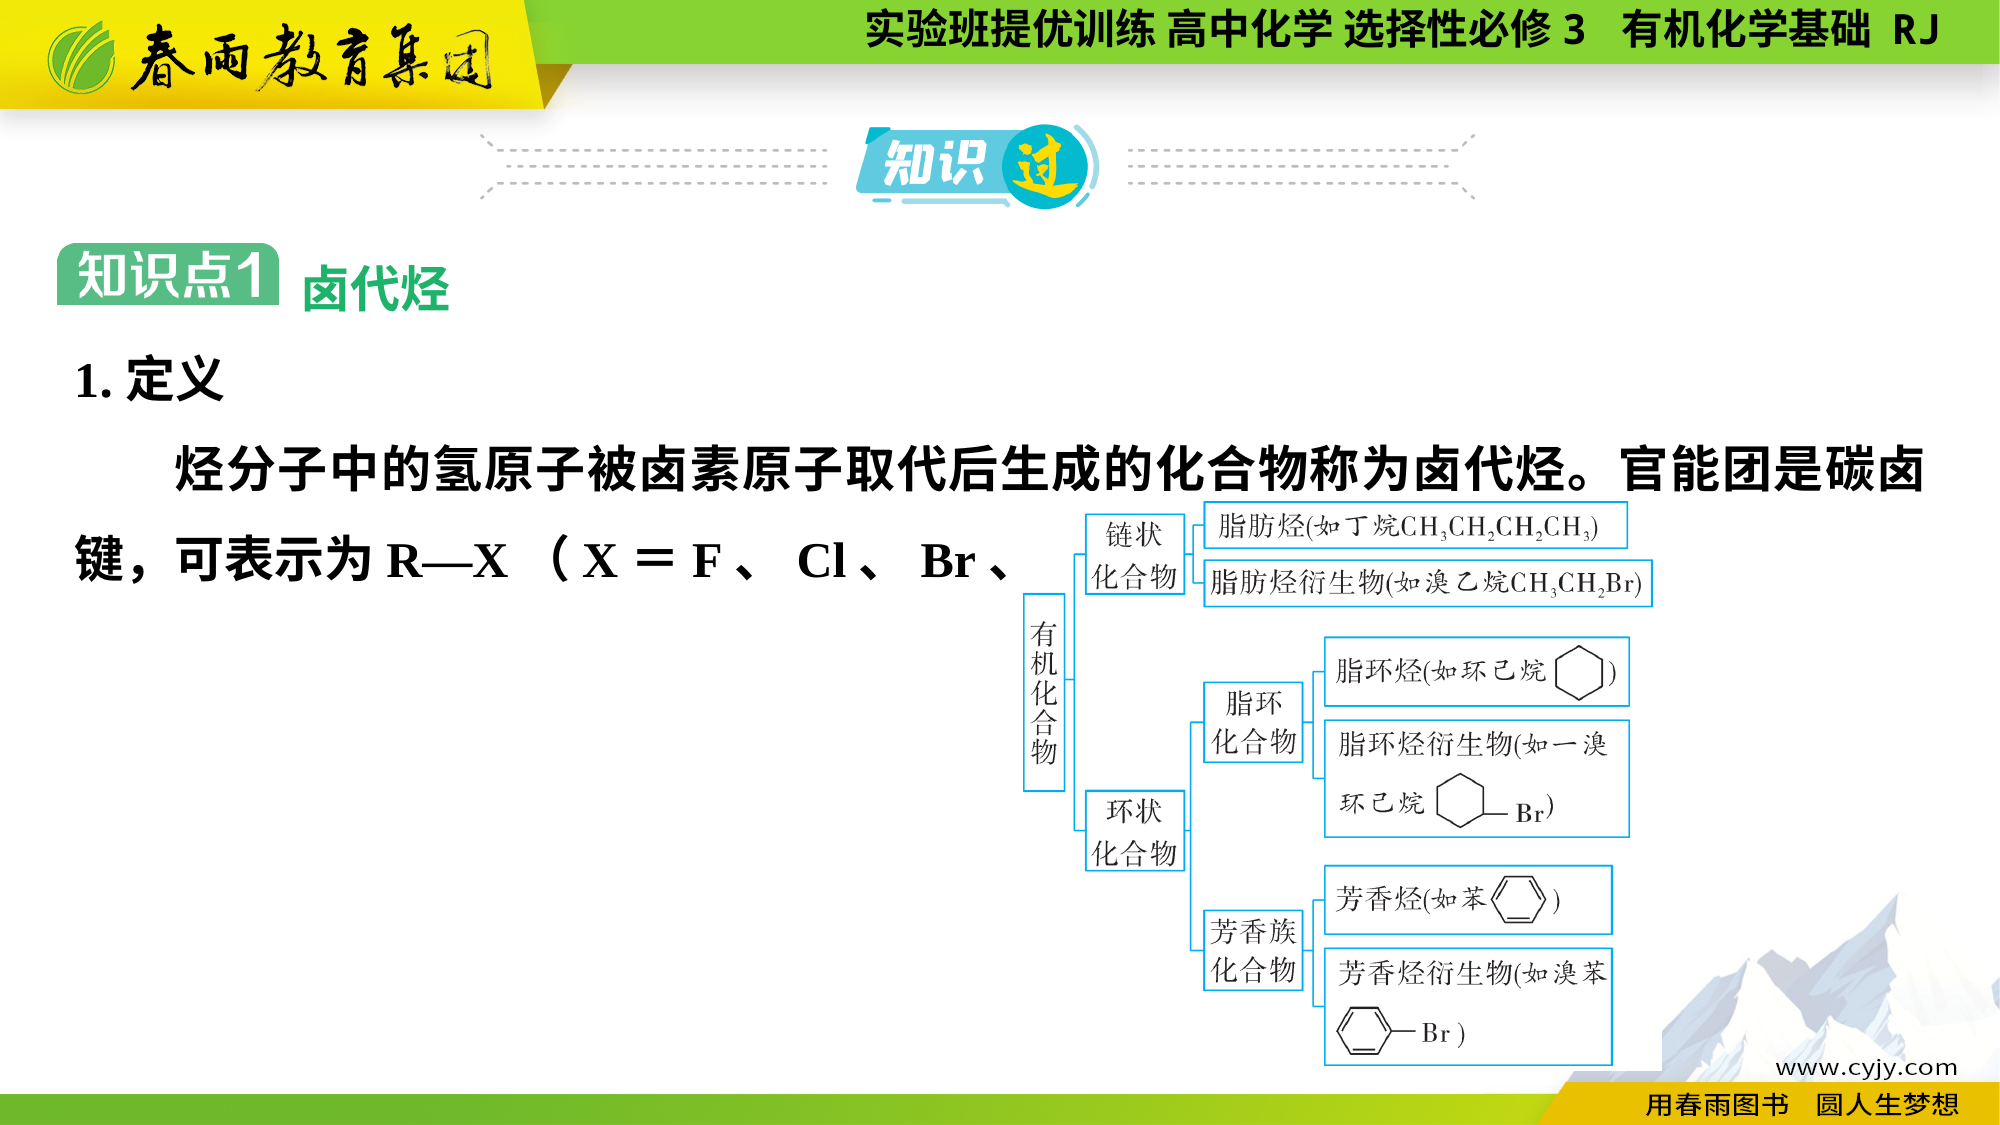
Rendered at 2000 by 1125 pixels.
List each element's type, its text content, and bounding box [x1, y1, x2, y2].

list 卤代烃 1.定义 烃分子中的氢原子被卤素原子取代后生成的化合物称为卤代烃。官能团是碳卤键，可表示为R—X（X＝F、Cl、Br、I）。 [59, 219, 1944, 679]
picture [0, 0, 2000, 1125]
